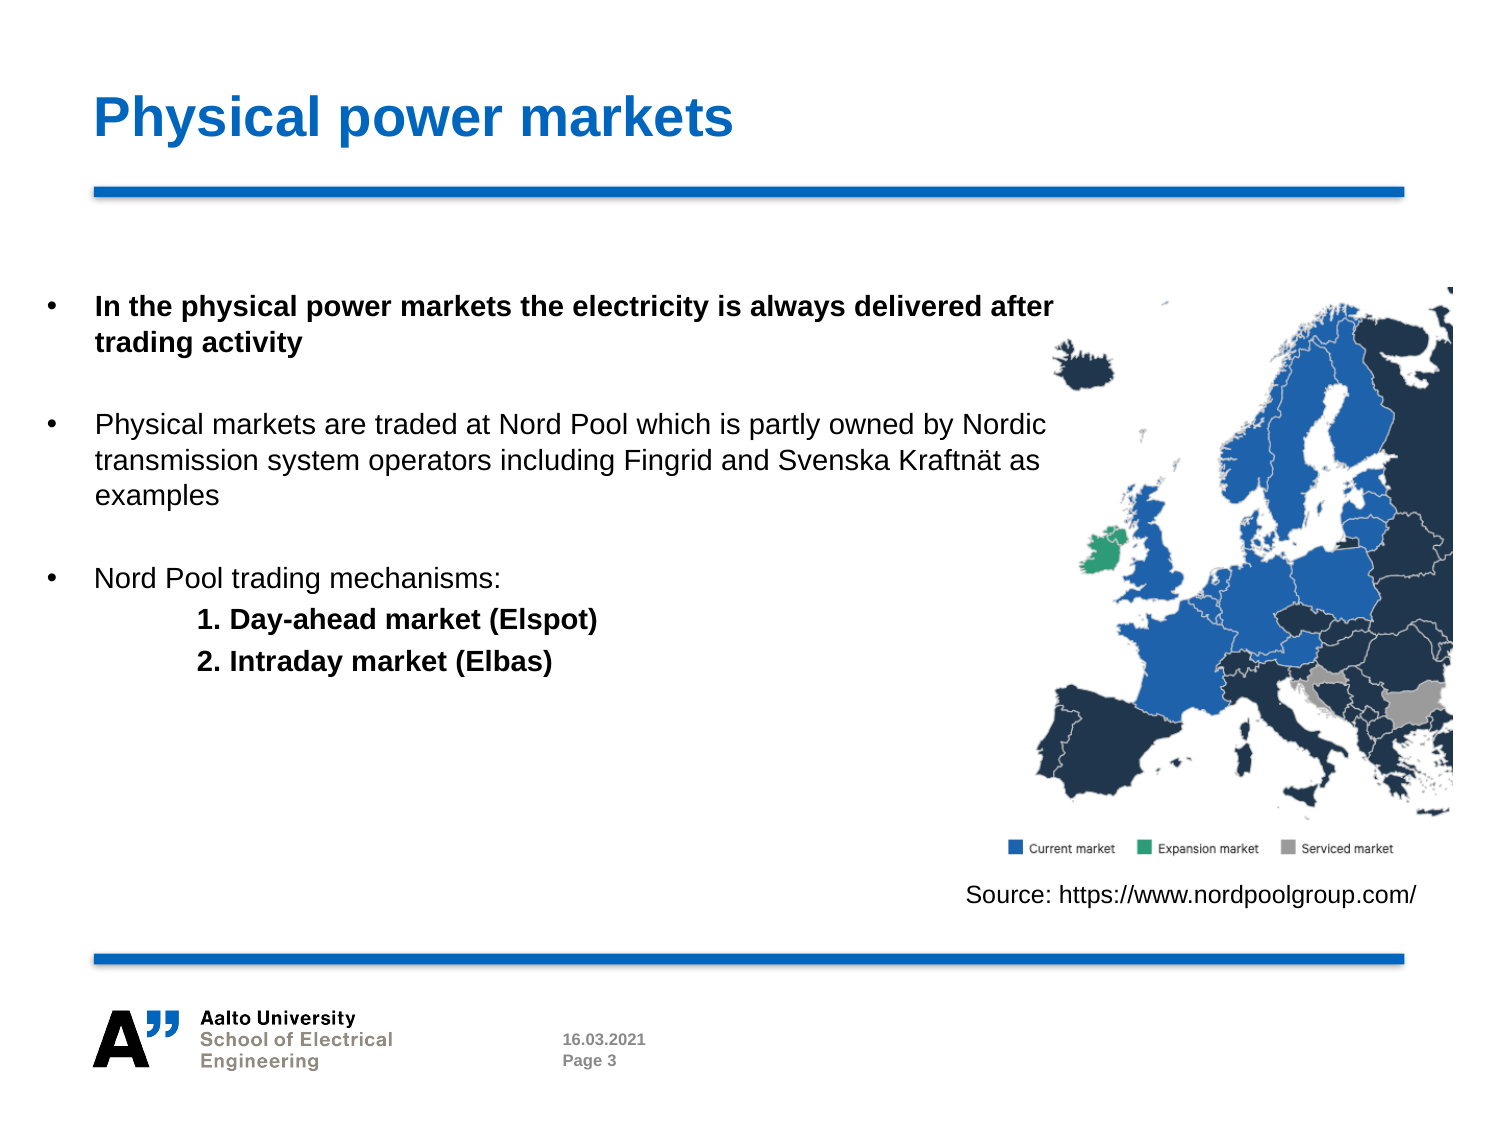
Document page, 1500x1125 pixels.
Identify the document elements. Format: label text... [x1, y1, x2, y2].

picture [950, 287, 1454, 872]
title Physical power markets [93, 80, 1369, 228]
list In the physical power markets the electricity is always delivered after trading activity Physical markets are traded at Nord Pool which is partly owned by Nordic transmission system operators including Fingrid and Svenska Kraftnät as examples Nord Pool trading mechanisms: 1. Day-ahead market (Elspot) 2. Intraday market (Elbas) [46, 245, 1078, 925]
slide_number Page 3 [562, 1050, 816, 1071]
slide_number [562, 1029, 816, 1050]
picture [35, 953, 449, 1125]
text_box Source: https://www.nordpoolgroup.com/ [950, 879, 1453, 916]
